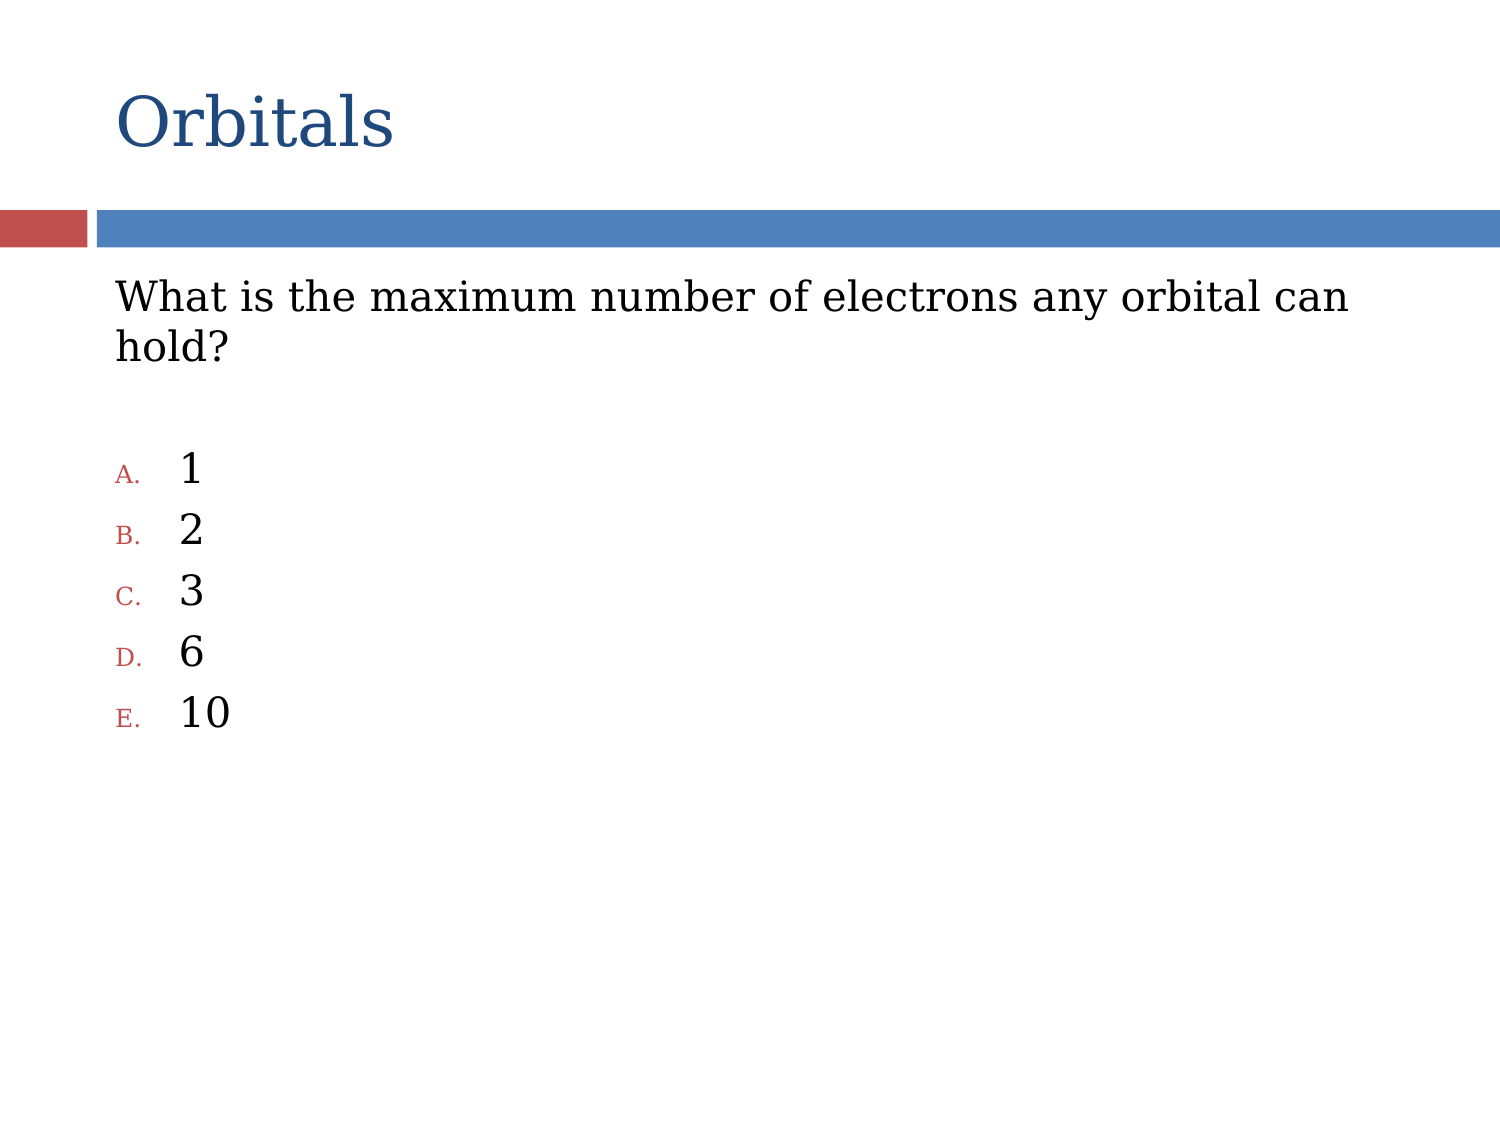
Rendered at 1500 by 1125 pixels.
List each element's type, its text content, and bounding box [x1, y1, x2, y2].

list What is the maximum number of electrons any orbital can hold? 1 2 3 6 10 [100, 262, 1438, 1000]
title Orbitals [100, 37, 1438, 200]
